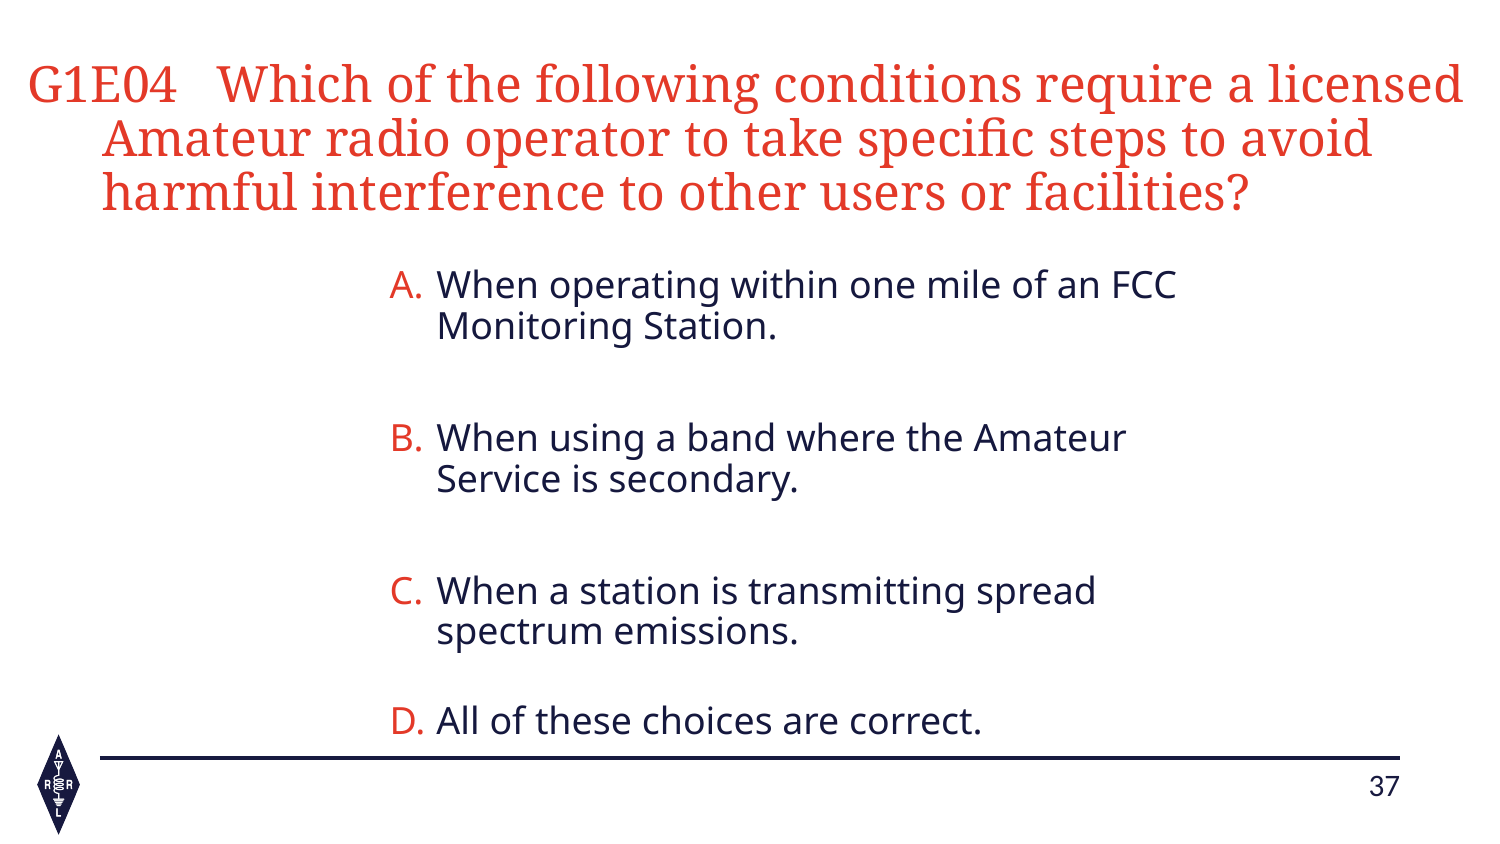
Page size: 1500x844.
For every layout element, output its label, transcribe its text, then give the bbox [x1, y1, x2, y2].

list When operating within one mile of an FCC Monitoring Station. When using a band where the Amateur Service is secondary. When a station is transmitting spread spectrum emissions. All of these choices are correct. [389, 260, 1187, 768]
picture [37, 734, 80, 835]
slide_number 37 [1302, 761, 1400, 807]
title G1E04 Which of the following conditions require a licensed Amateur radio operator to take specific steps to avoid harmful interference to other users or facilities? [27, 53, 1473, 261]
